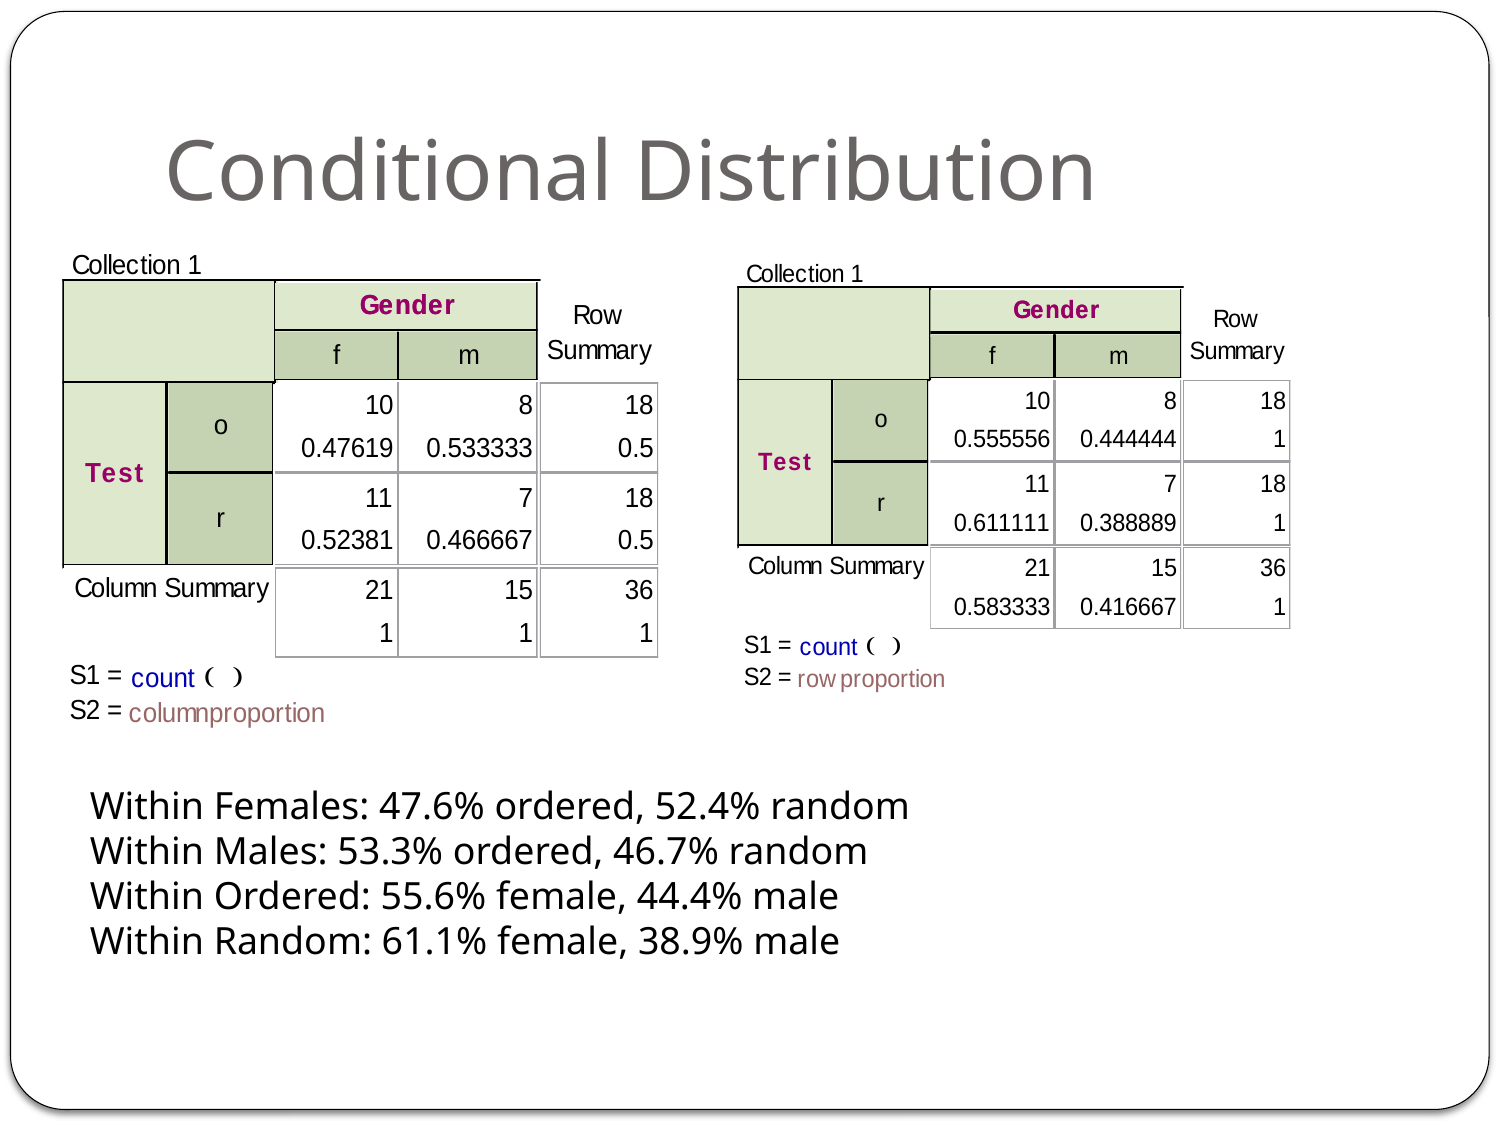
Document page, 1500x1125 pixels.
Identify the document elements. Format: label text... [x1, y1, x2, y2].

picture [737, 237, 1413, 713]
picture [62, 224, 713, 738]
text_box Within Females: 47.6% ordered, 52.4% random Within Males: 53.3% ordered, 46.7% random Within Ordered: 55.6% female, 44.4% male Within Random: 61.1% female, 38.9% male [75, 774, 1400, 970]
title Conditional Distribution [150, 45, 1425, 233]
